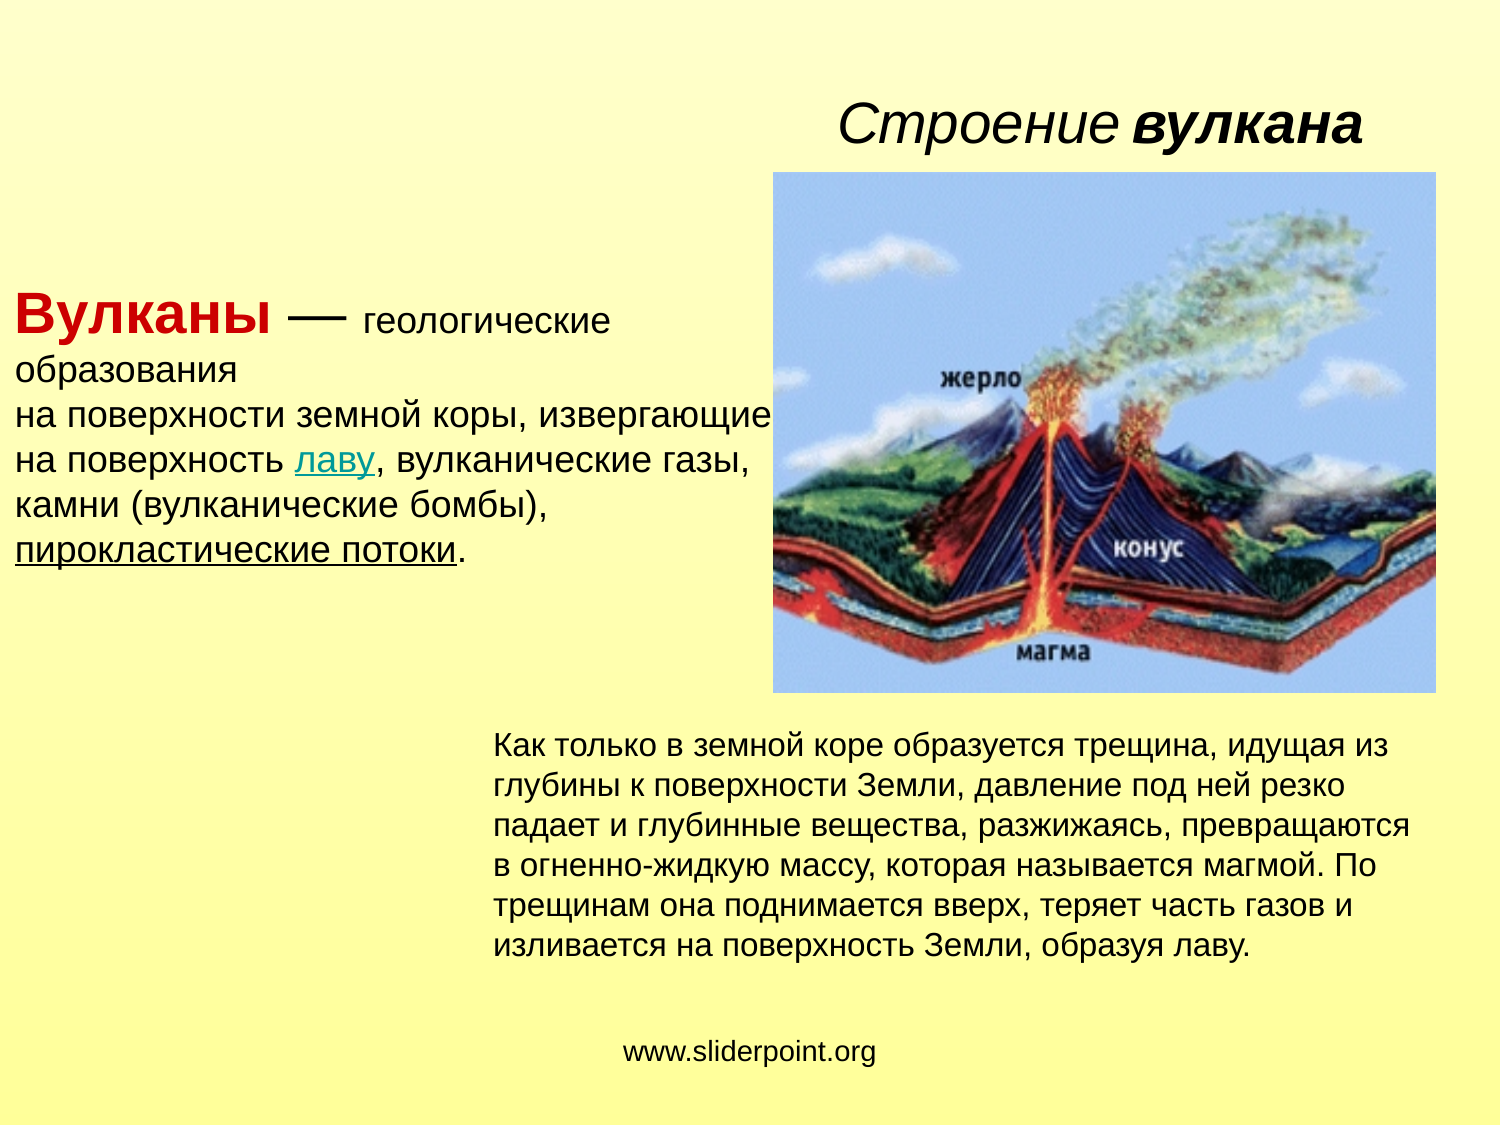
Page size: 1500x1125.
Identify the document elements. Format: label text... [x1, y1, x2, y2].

picture [773, 172, 1436, 693]
text_box Как только в земной коре образуется трещина, идущая из глубины к поверхности Земли, давление под ней резко падает и глубинные вещества, разжижаясь, превращаются в огненно-жидкую массу, которая называется магмой. По трещинам она поднимается вверх, теряет часть газов и изливается на поверхность Земли, образуя лаву. [478, 716, 1447, 971]
text_box Строение вулкана [822, 78, 1380, 163]
text_box Вулканы — геологические образования на поверхности земной коры, извергающие на поверхность лаву, вулканические газы, камни (вулканические бомбы), пирокластические потоки. [0, 267, 768, 578]
footer www.sliderpoint.org [512, 1024, 988, 1103]
